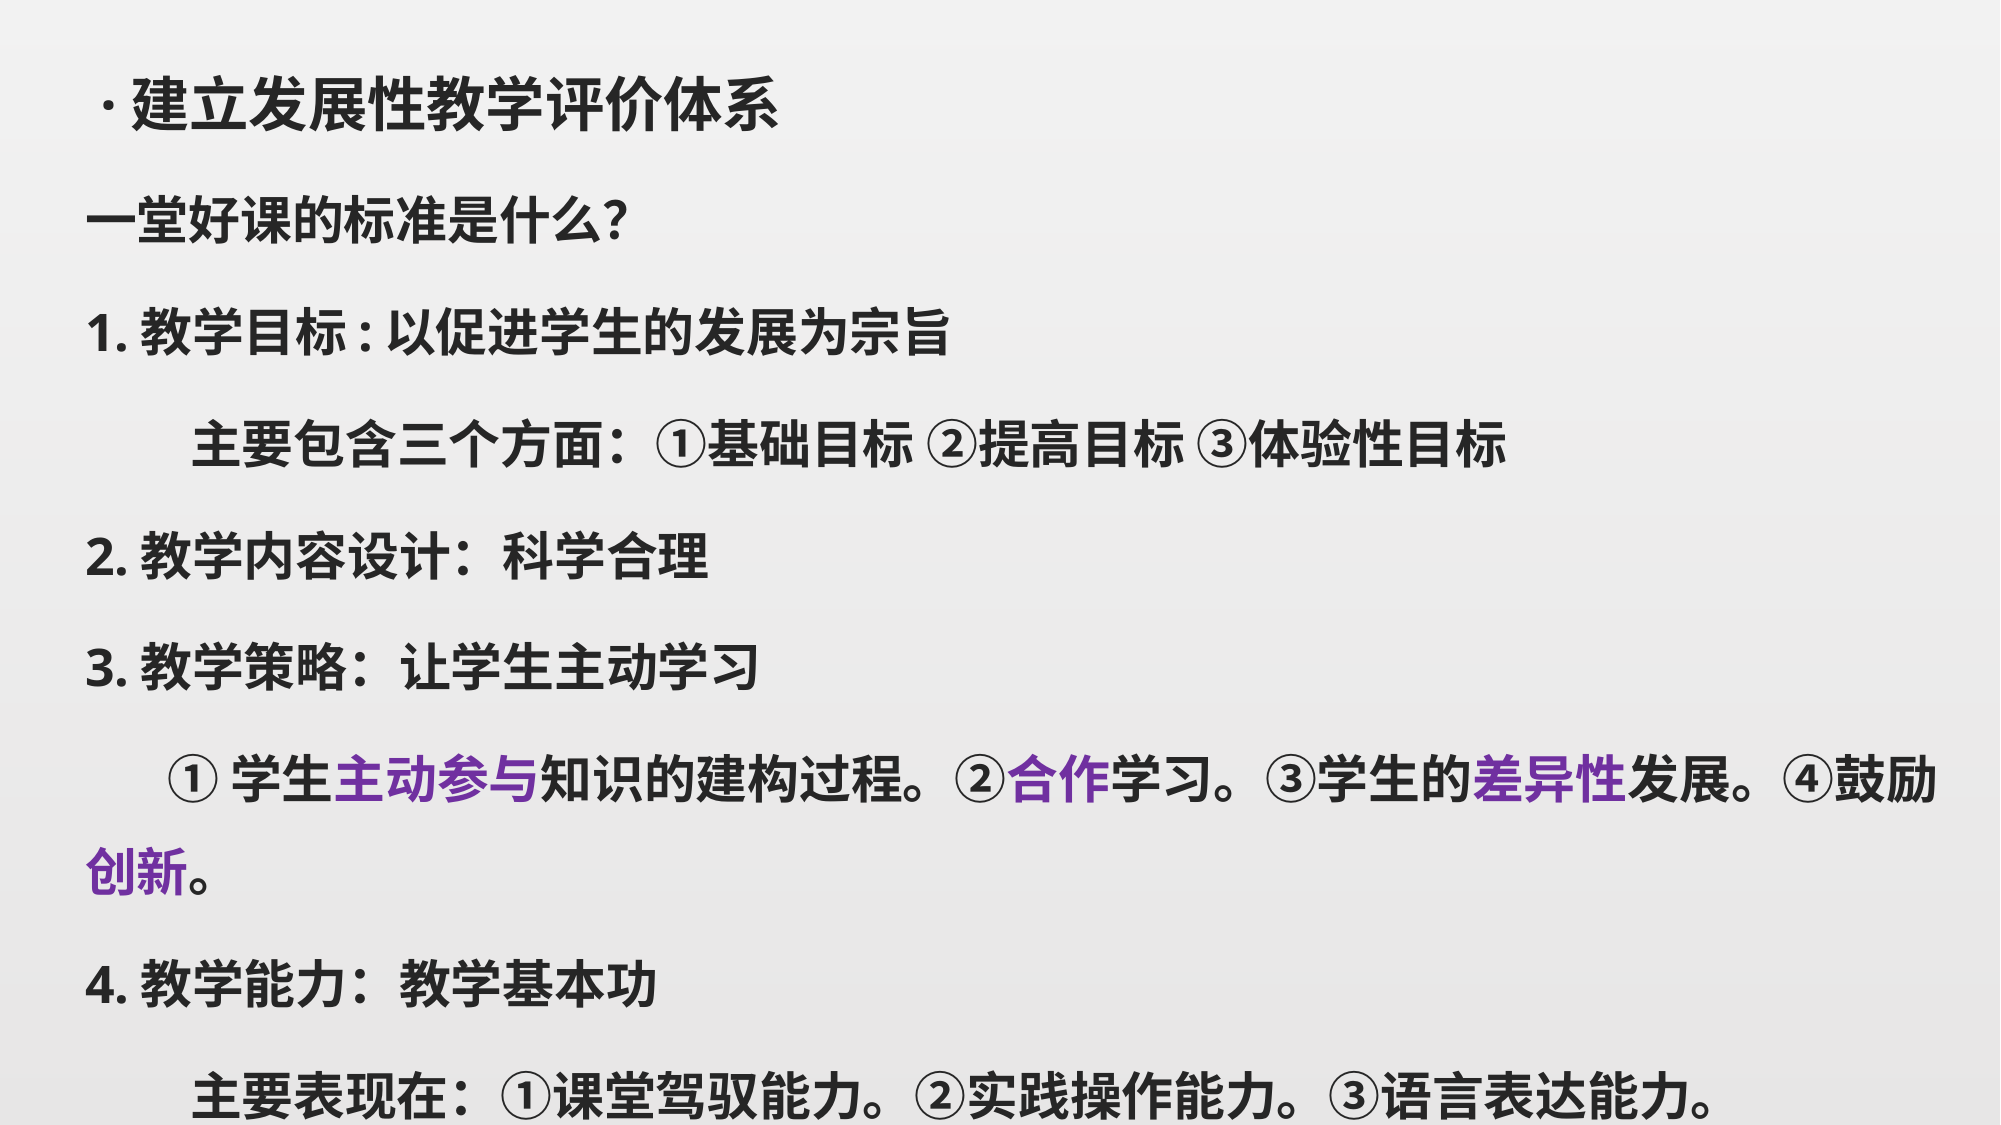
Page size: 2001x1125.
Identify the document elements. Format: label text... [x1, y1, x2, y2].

list ·建立发展性教学评价体系 一堂好课的标准是什么？ 1.教学目标:以促进学生的发展为宗旨 主要包含三个方面：①基础目标 ②提高目标 ③体验性目标 2.教学内容设计：科学合理 3.教学策略：让学生主动学习 ①学生主动参与知识的建构过程。②合作学习。③学生的差异性发展。④鼓励创新。 4.教学能力：教学基本功 主要表现在：①课堂驾驭能力。②实践操作能力。③语言表达能力。 [65, 21, 1959, 1125]
